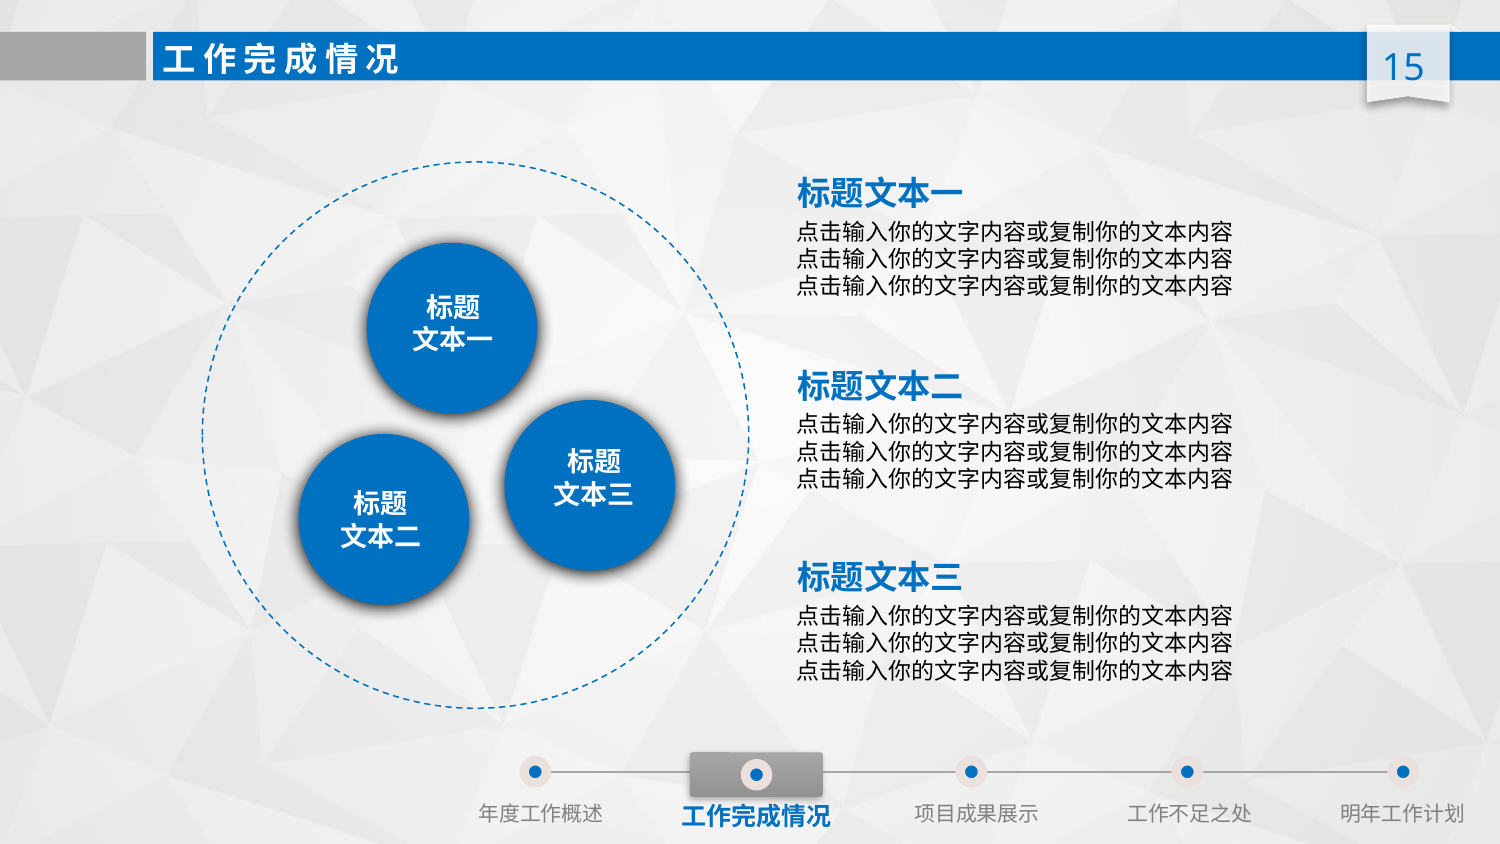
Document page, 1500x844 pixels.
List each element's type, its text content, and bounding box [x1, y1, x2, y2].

text_box 标题文本二 [786, 359, 976, 404]
text_box [298, 433, 470, 605]
text_box 点击输入你的文字内容或复制你的文本内容 点击输入你的文字内容或复制你的文本内容 点击输入你的文字内容或复制你的文本内容 [785, 211, 1306, 305]
text_box 标题文本一 [786, 166, 976, 211]
text_box 工 作 完 成 情 况 [147, 31, 491, 86]
text_box 点击输入你的文字内容或复制你的文本内容 点击输入你的文字内容或复制你的文本内容 点击输入你的文字内容或复制你的文本内容 [785, 595, 1306, 690]
text_box [504, 399, 676, 571]
text_box 标题文本三 [786, 550, 976, 595]
picture [0, 81, 1500, 844]
text_box 标题 文本一 [396, 284, 510, 361]
text_box [366, 242, 538, 414]
text_box 标题 文本二 [324, 481, 438, 558]
text_box 标题 文本三 [537, 439, 651, 516]
text_box 点击输入你的文字内容或复制你的文本内容 点击输入你的文字内容或复制你的文本内容 点击输入你的文字内容或复制你的文本内容 [785, 404, 1306, 498]
picture [0, 0, 1500, 31]
text_box [202, 161, 749, 709]
